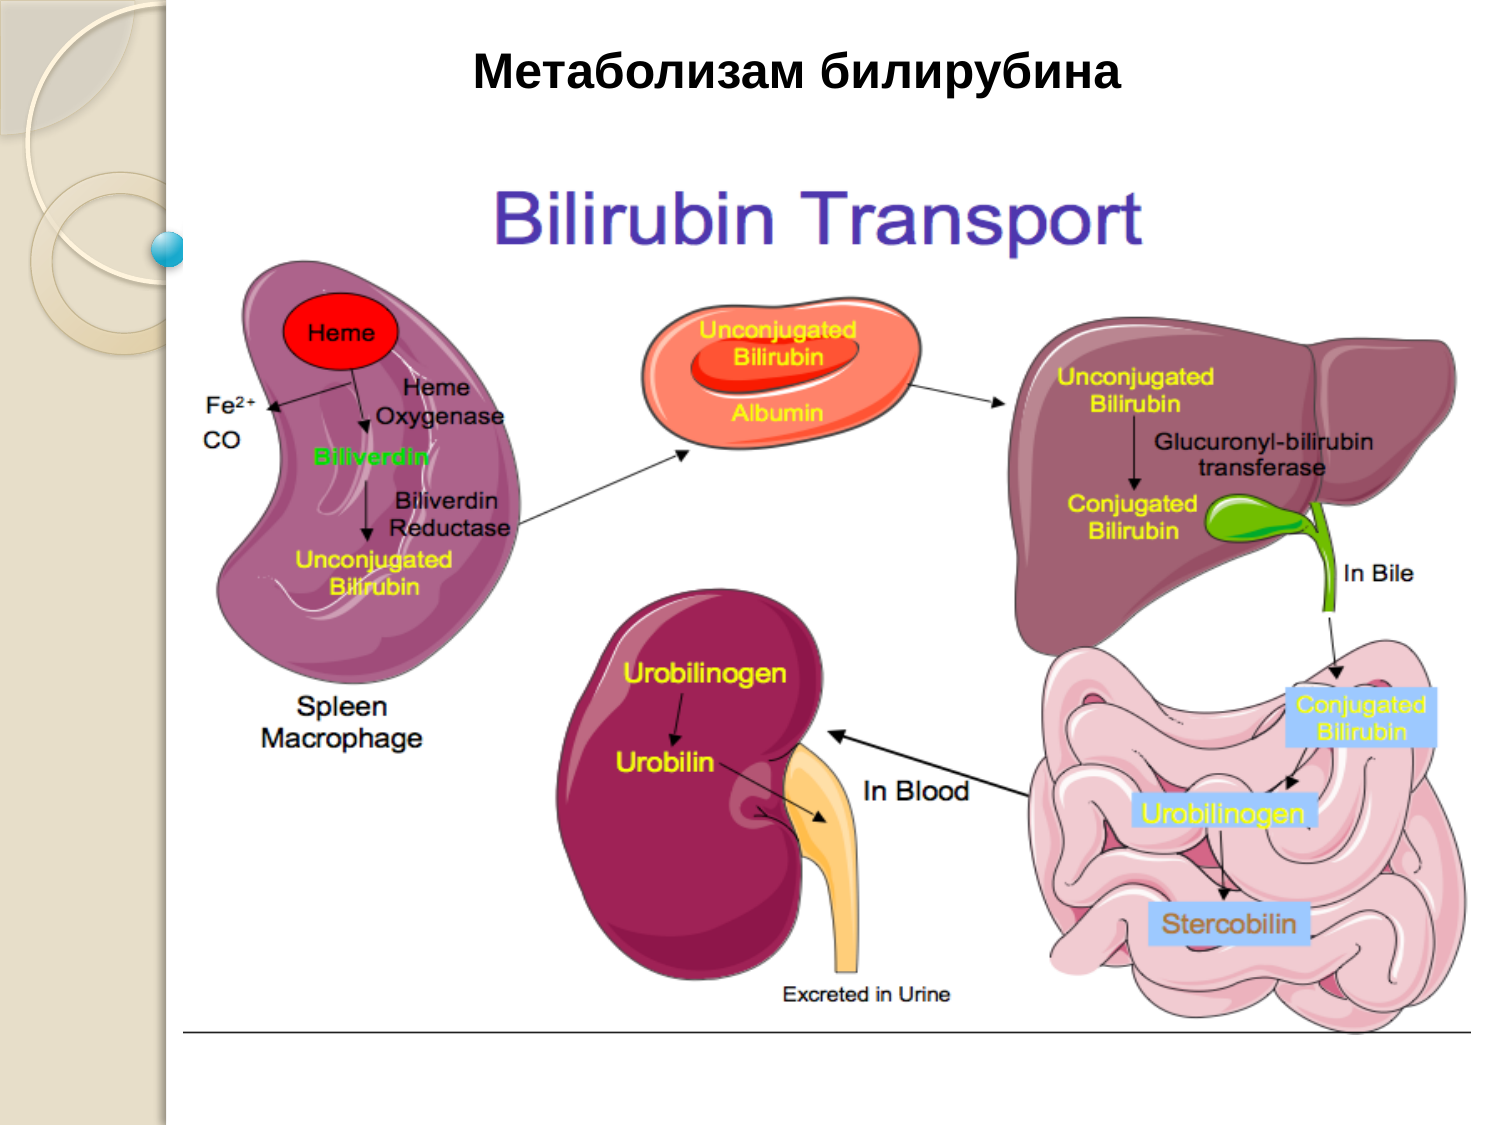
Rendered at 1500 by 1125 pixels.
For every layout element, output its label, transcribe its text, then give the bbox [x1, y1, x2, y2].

picture [182, 184, 1471, 1036]
text_box Метаболизам билирубина [457, 30, 1137, 106]
